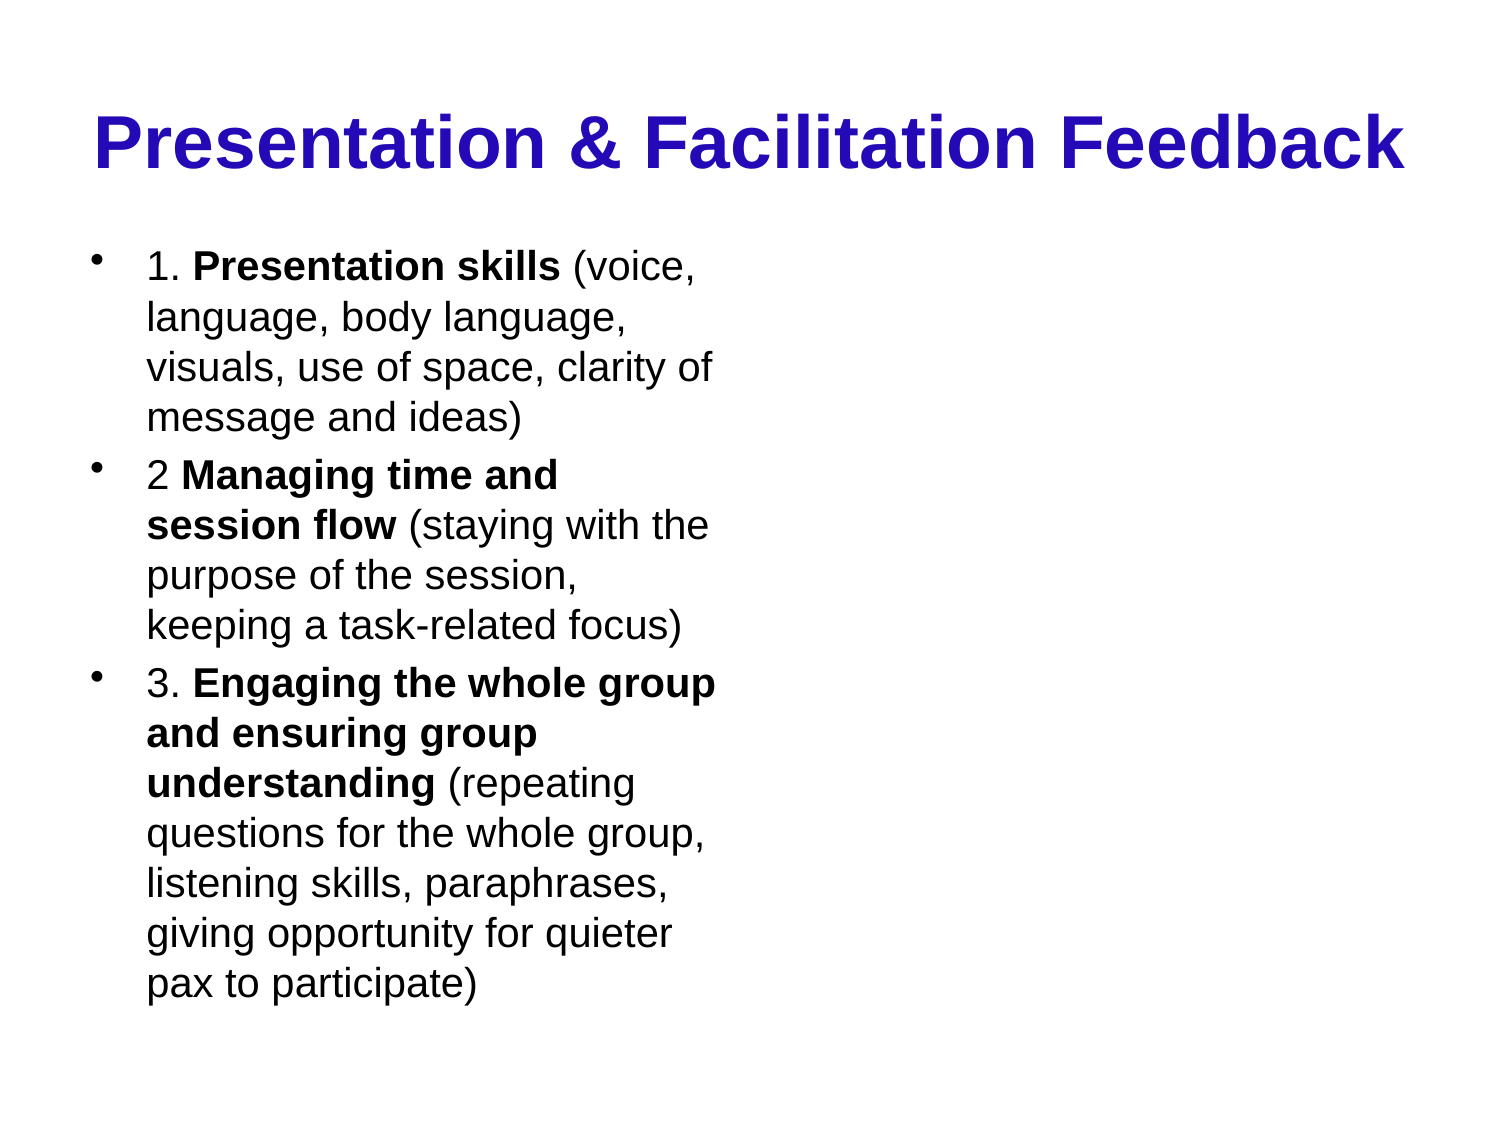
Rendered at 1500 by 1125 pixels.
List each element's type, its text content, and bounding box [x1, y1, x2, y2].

title Presentation & Facilitation Feedback [75, 45, 1425, 233]
list 1. Presentation skills (voice, language, body language, visuals, use of space, clarity of message and ideas) 2 Managing time and session flow (staying with the purpose of the session, keeping a task-related focus) 3. Engaging the whole group and ensuring group understanding (repeating questions for the whole group, listening skills, paraphrases, giving opportunity for quieter pax to participate) [75, 231, 738, 1005]
